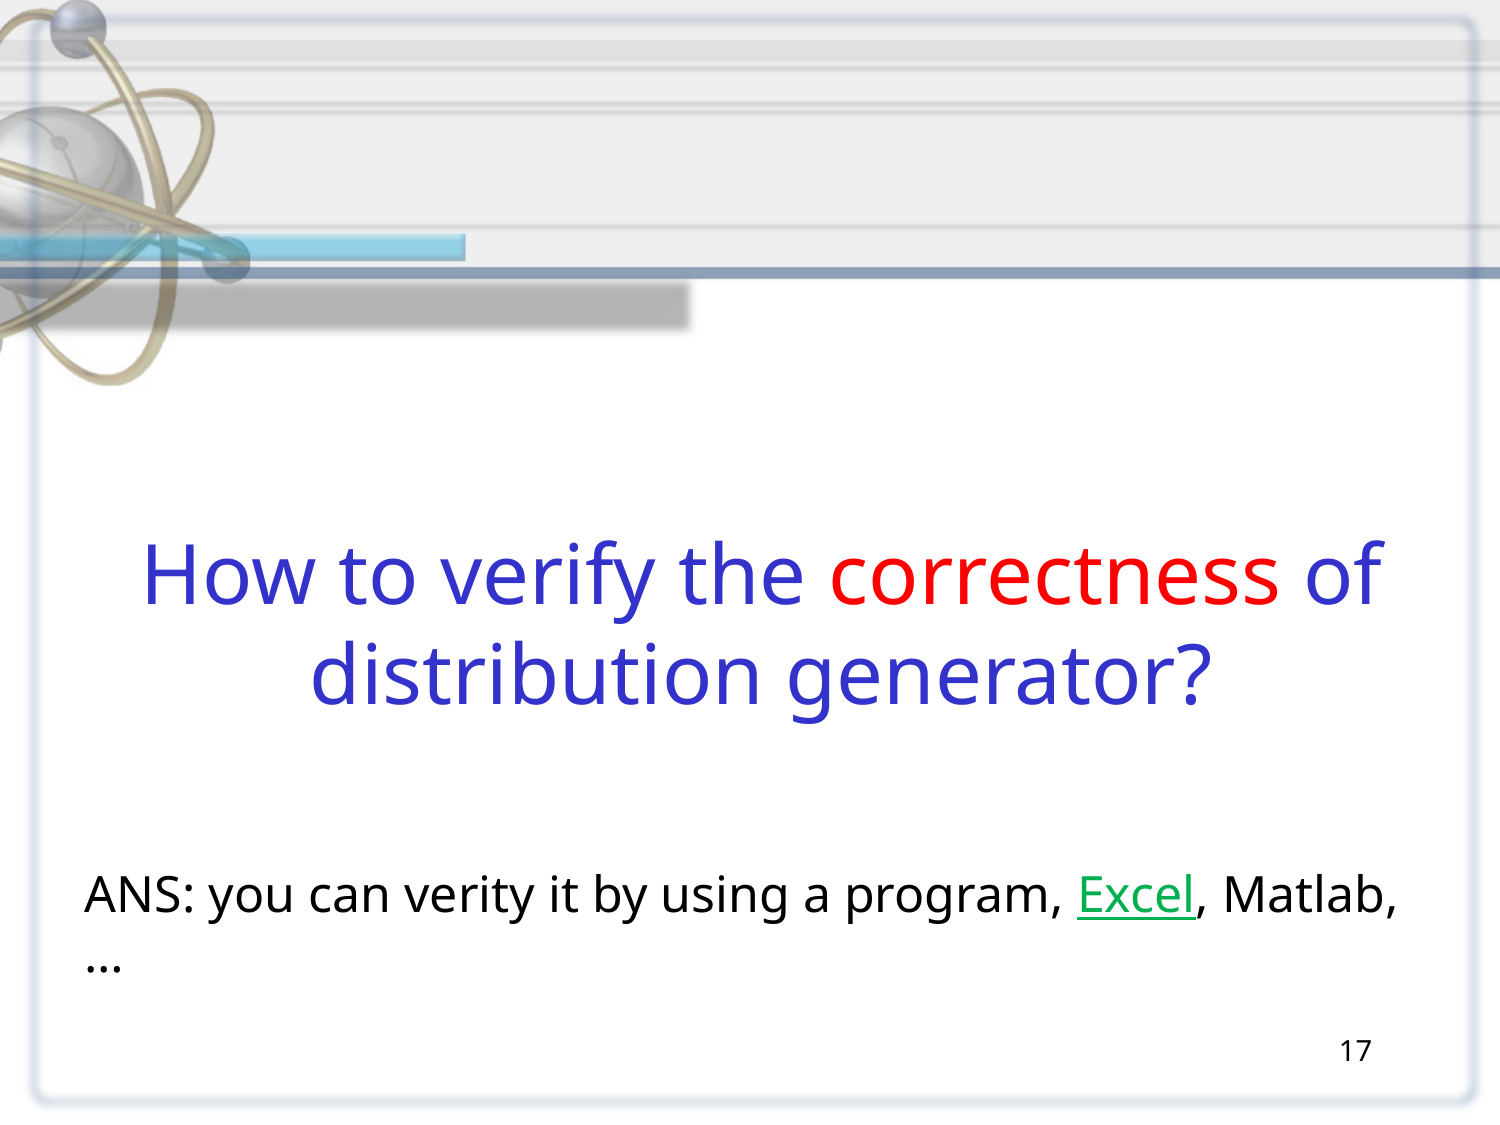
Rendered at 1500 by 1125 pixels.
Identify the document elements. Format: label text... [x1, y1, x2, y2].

text_box ANS: you can verity it by using a program, Excel, Matlab, … [70, 855, 1430, 991]
picture [0, 0, 1500, 1125]
title How to verify the correctness of distribution generator? [70, 480, 1454, 762]
slide_number 17 [1074, 1024, 1388, 1101]
